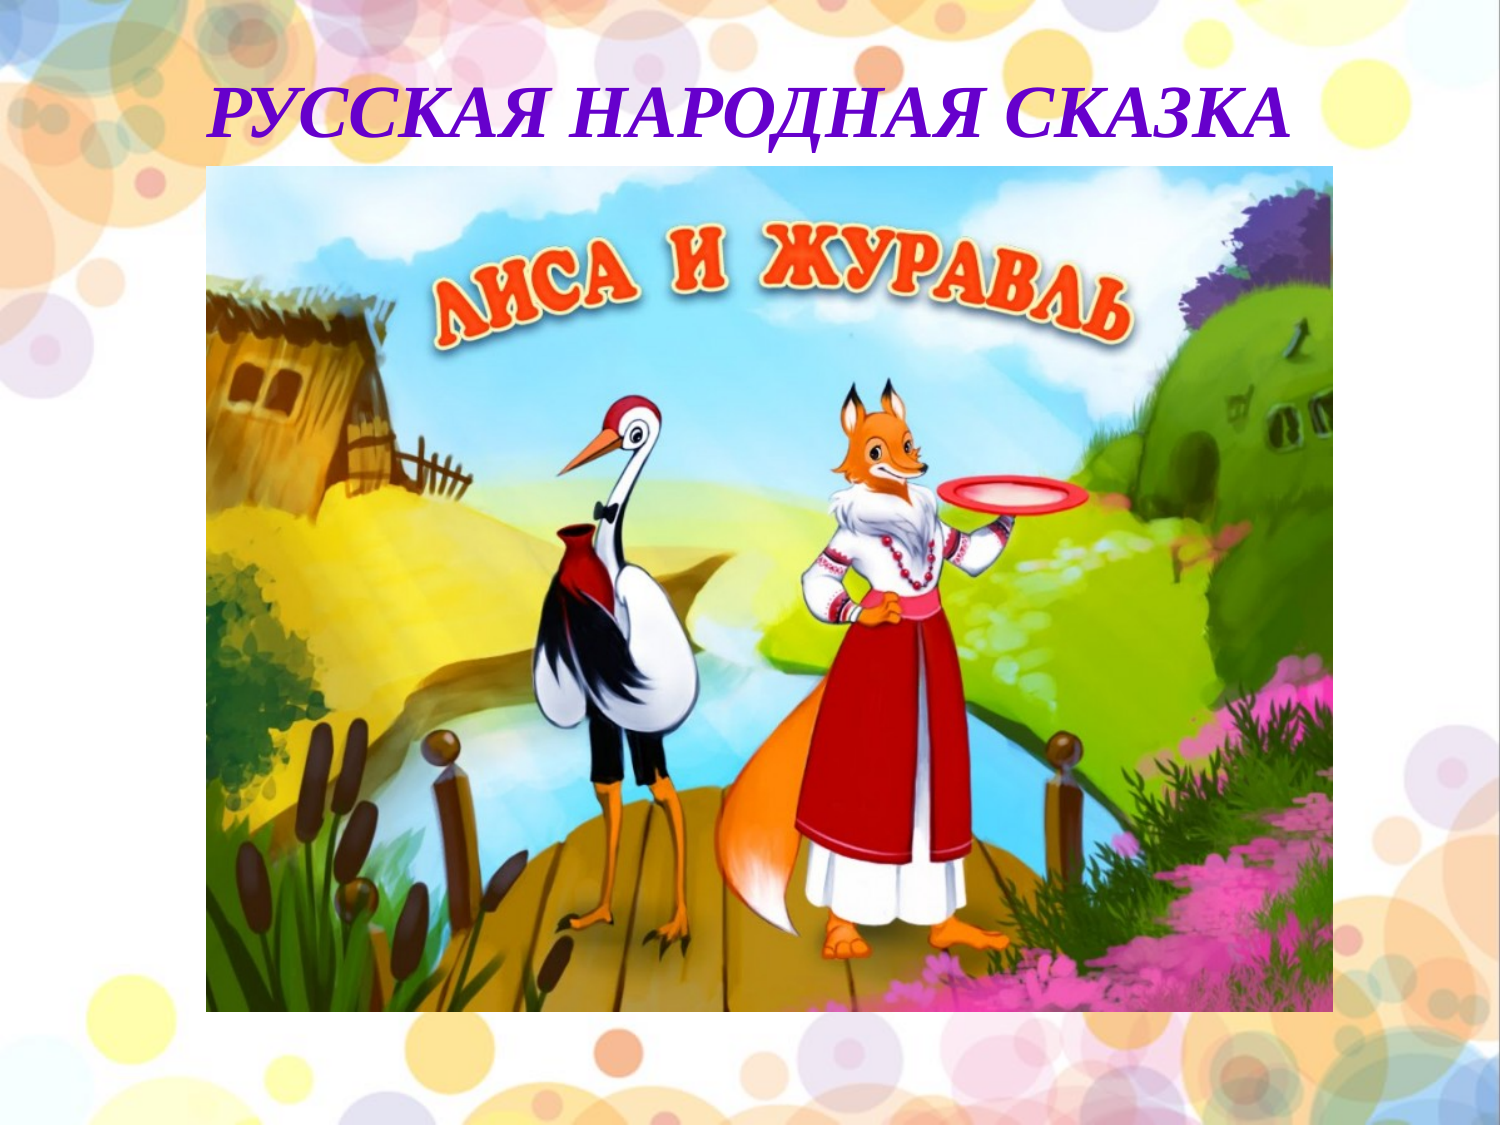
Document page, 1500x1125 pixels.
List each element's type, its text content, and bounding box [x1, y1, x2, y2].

text_box РУССКАЯ НАРОДНАЯ СКАЗКА [86, 29, 1413, 187]
picture [206, 166, 1333, 1012]
